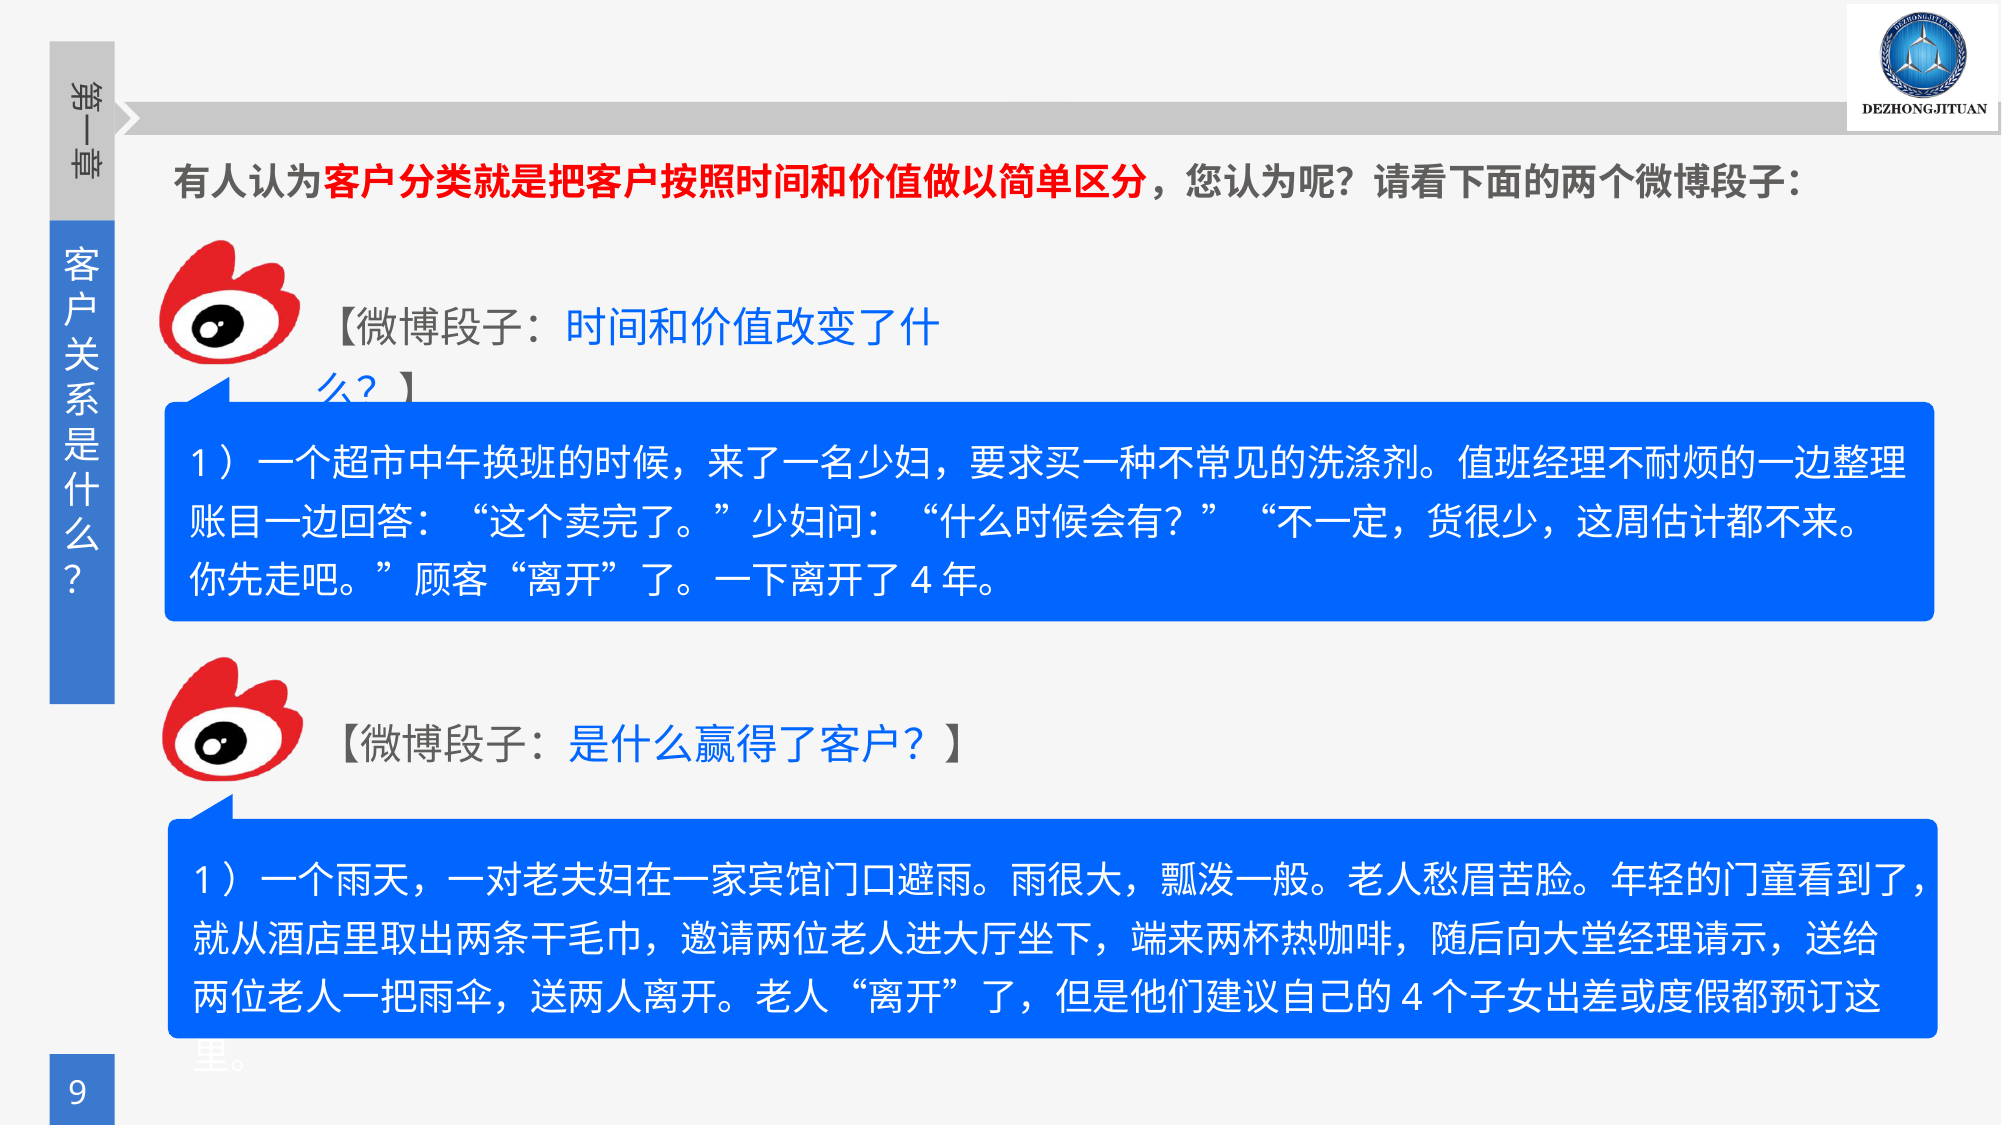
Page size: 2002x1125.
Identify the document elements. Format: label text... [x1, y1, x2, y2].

picture [161, 656, 304, 783]
text_box 【微博段子：时间和价值改变了什么？】 [300, 278, 1080, 376]
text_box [167, 793, 1938, 1039]
text_box 客户关系是什么 ？ [48, 233, 120, 609]
text_box 【微博段子：是什么赢得了客户？】 [308, 695, 1084, 775]
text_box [164, 376, 1935, 622]
text_box 有人认为客户分类就是把客户按照时间和价值做以简单区分，您认为呢？请看下面的两个微博段子： [158, 137, 1938, 211]
picture [1847, 4, 1998, 131]
picture [158, 239, 301, 366]
